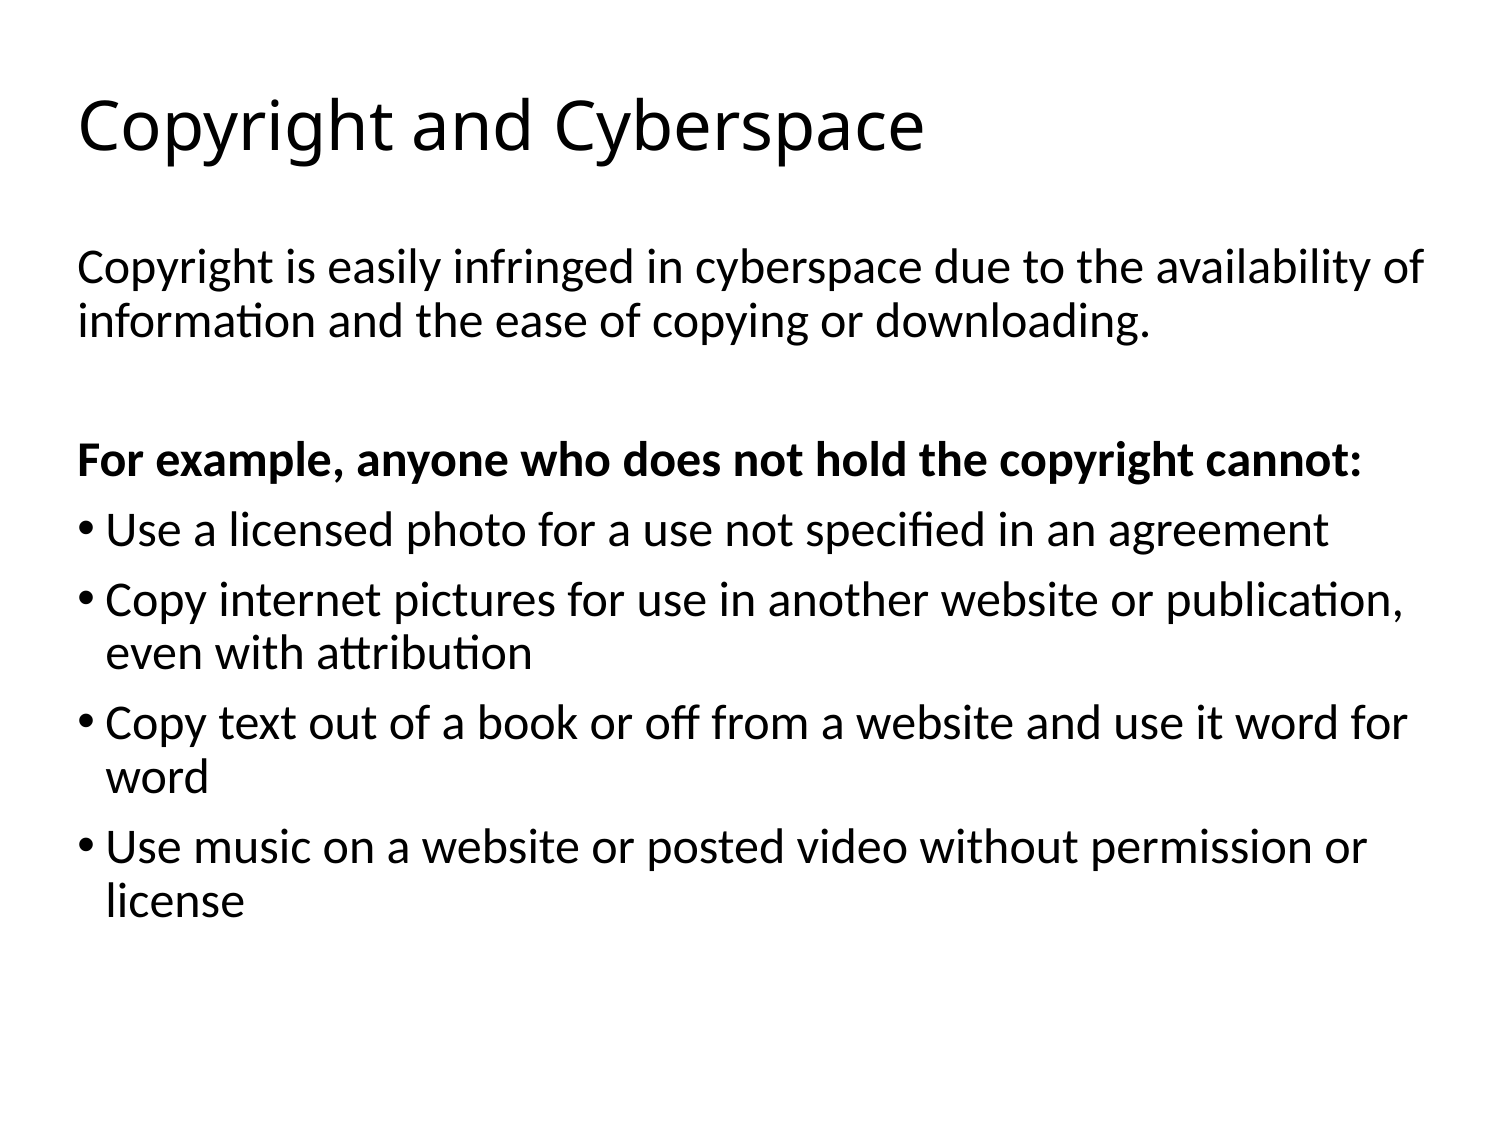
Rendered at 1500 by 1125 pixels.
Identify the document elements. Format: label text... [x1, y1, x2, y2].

title Copyright and Cyberspace [62, 19, 1357, 232]
list Copyright is easily infringed in cyberspace due to the availability of information and the ease of copying or downloading. For example, anyone who does not hold the copyright cannot: Use a licensed photo for a use not specified in an agreement Copy internet pictures for use in another website or publication, even with attribution Copy text out of a book or off from a website and use it word for word Use music on a website or posted video without permission or license [62, 232, 1450, 1014]
